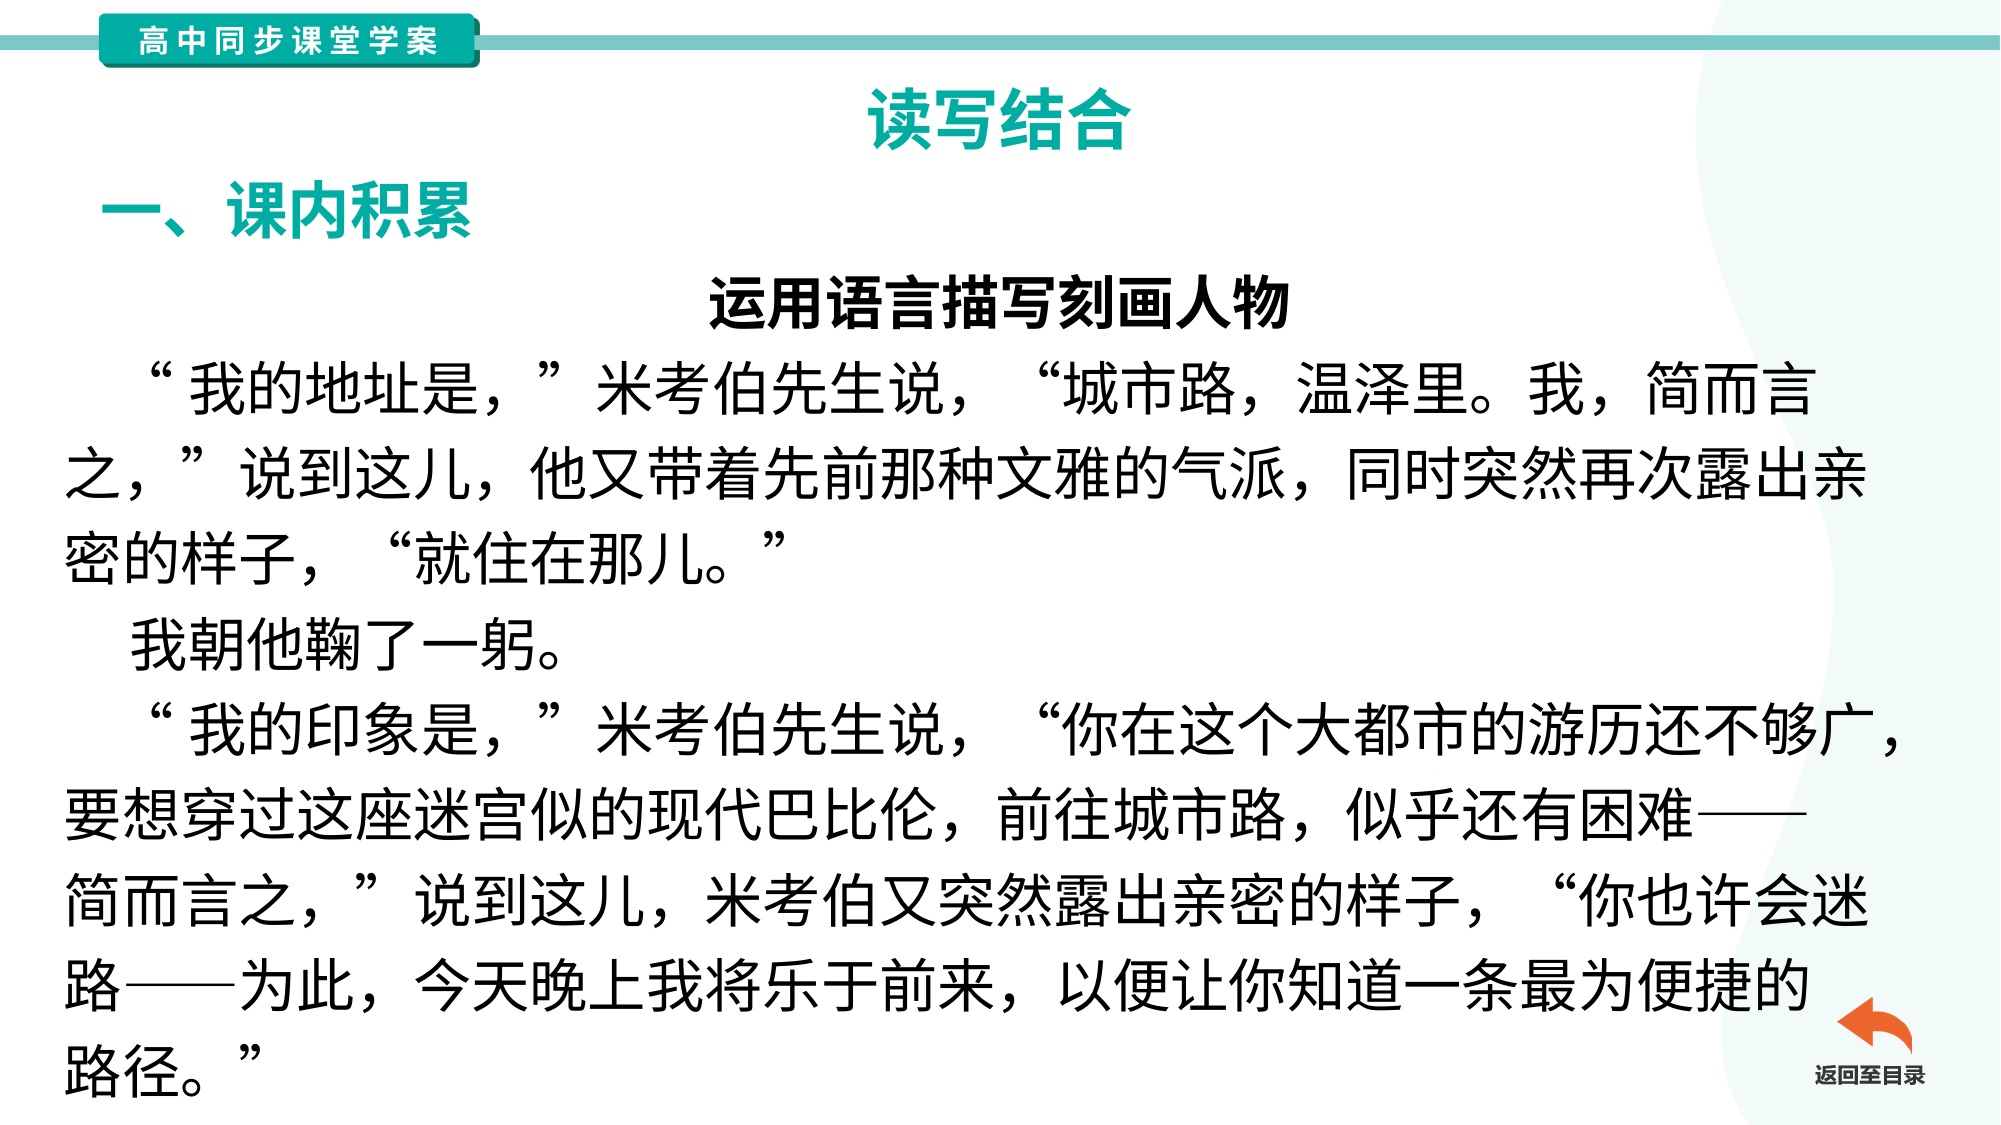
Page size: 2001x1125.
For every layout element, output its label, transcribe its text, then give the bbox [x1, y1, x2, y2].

picture [0, 0, 2000, 1125]
text_box 一、课内积累 [100, 156, 1899, 247]
text_box 读写结合 [100, 76, 1899, 156]
text_box 运用语言描写刻画人物 “我的地址是，”米考伯先生说，“城市路，温泽里。我，简而言 之，”说到这儿，他又带着先前那种文雅的气派，同时突然再次露出亲 密的样子，“就住在那儿。” 我朝他鞠了一躬。 “我的印象是，”米考伯先生说，“你在这个大都市的游历还不够广， 要想穿过这座迷宫似的现代巴比伦，前往城市路，似乎还有困难—— 简而言之，”说到这儿，米考伯又突然露出亲密的样子，“你也许会迷 路——为此，今天晚上我将乐于前来，以便让你知道一条最为便捷的 路径。” [100, 250, 1899, 1105]
